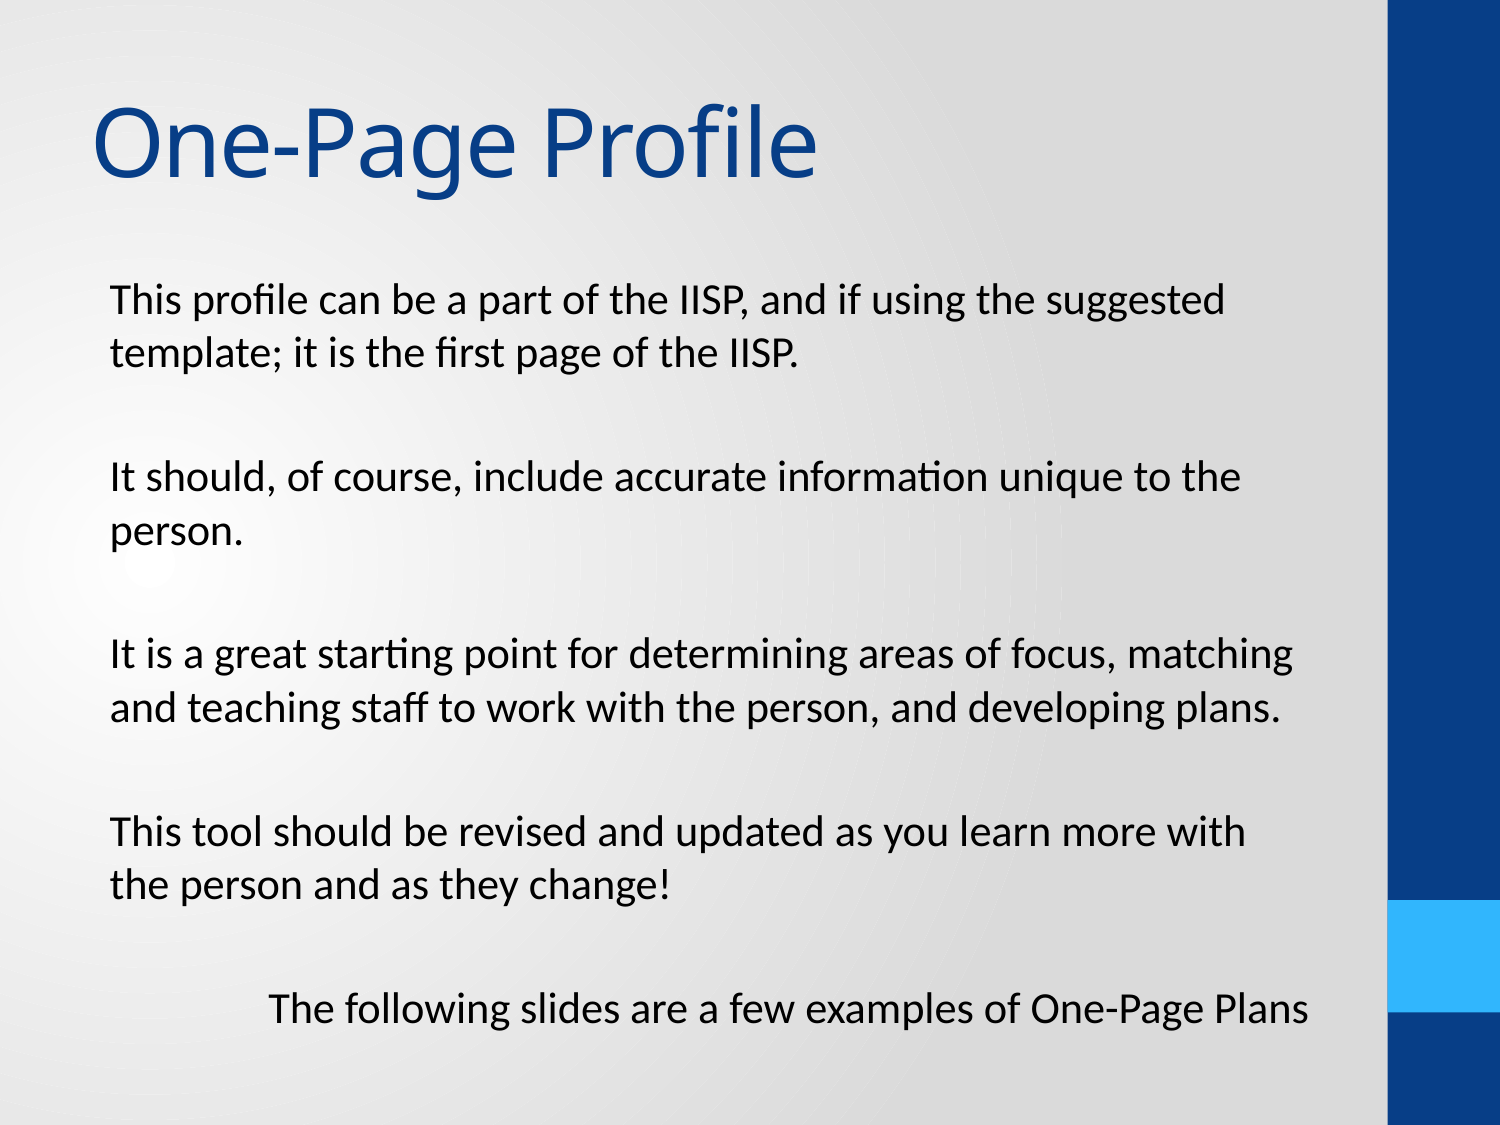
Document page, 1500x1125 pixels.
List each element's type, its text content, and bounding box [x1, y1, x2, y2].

list This profile can be a part of the IISP, and if using the suggested template; it is the first page of the IISP. It should, of course, include accurate information unique to the person. It is a great starting point for determining areas of focus, matching and teaching staff to work with the person, and developing plans. This tool should be revised and updated as you learn more with the person and as they change! The following slides are a few examples of One-Page Plans [75, 262, 1325, 1050]
title One-Page Profile [75, 45, 1325, 233]
